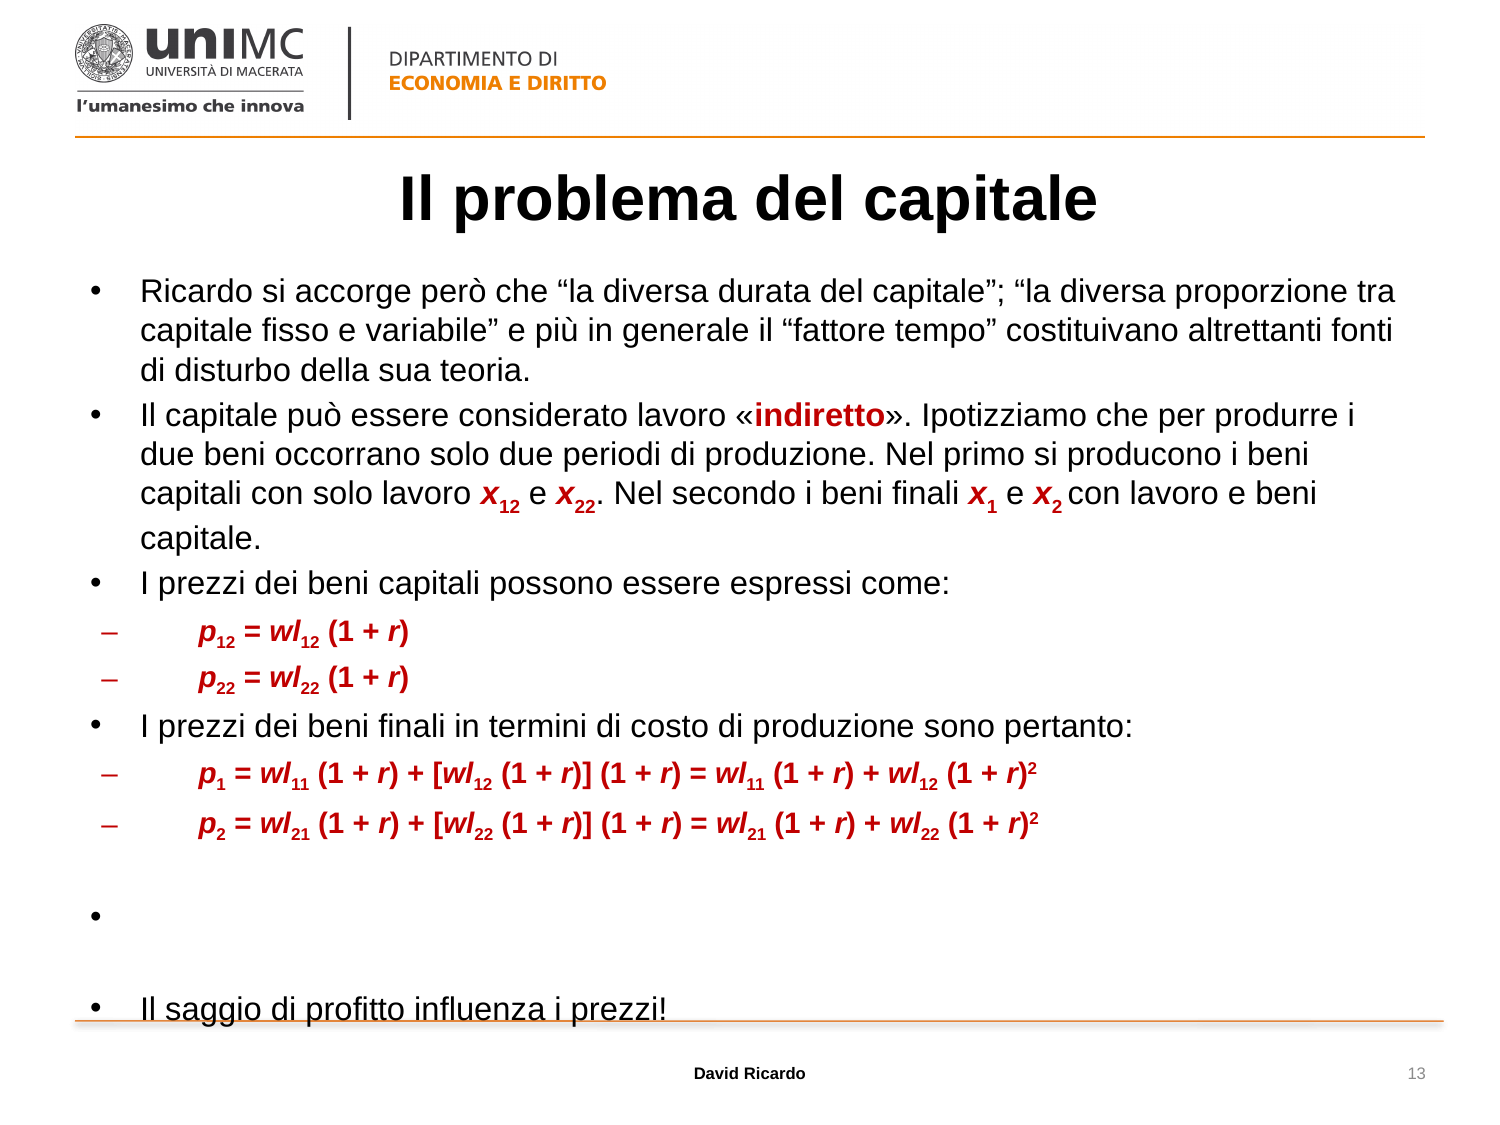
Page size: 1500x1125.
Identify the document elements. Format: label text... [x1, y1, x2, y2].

footer David Ricardo [512, 1042, 988, 1103]
picture [75, 24, 1425, 138]
title Il problema del capitale [75, 149, 1425, 241]
slide_number 13 [1091, 1042, 1442, 1103]
